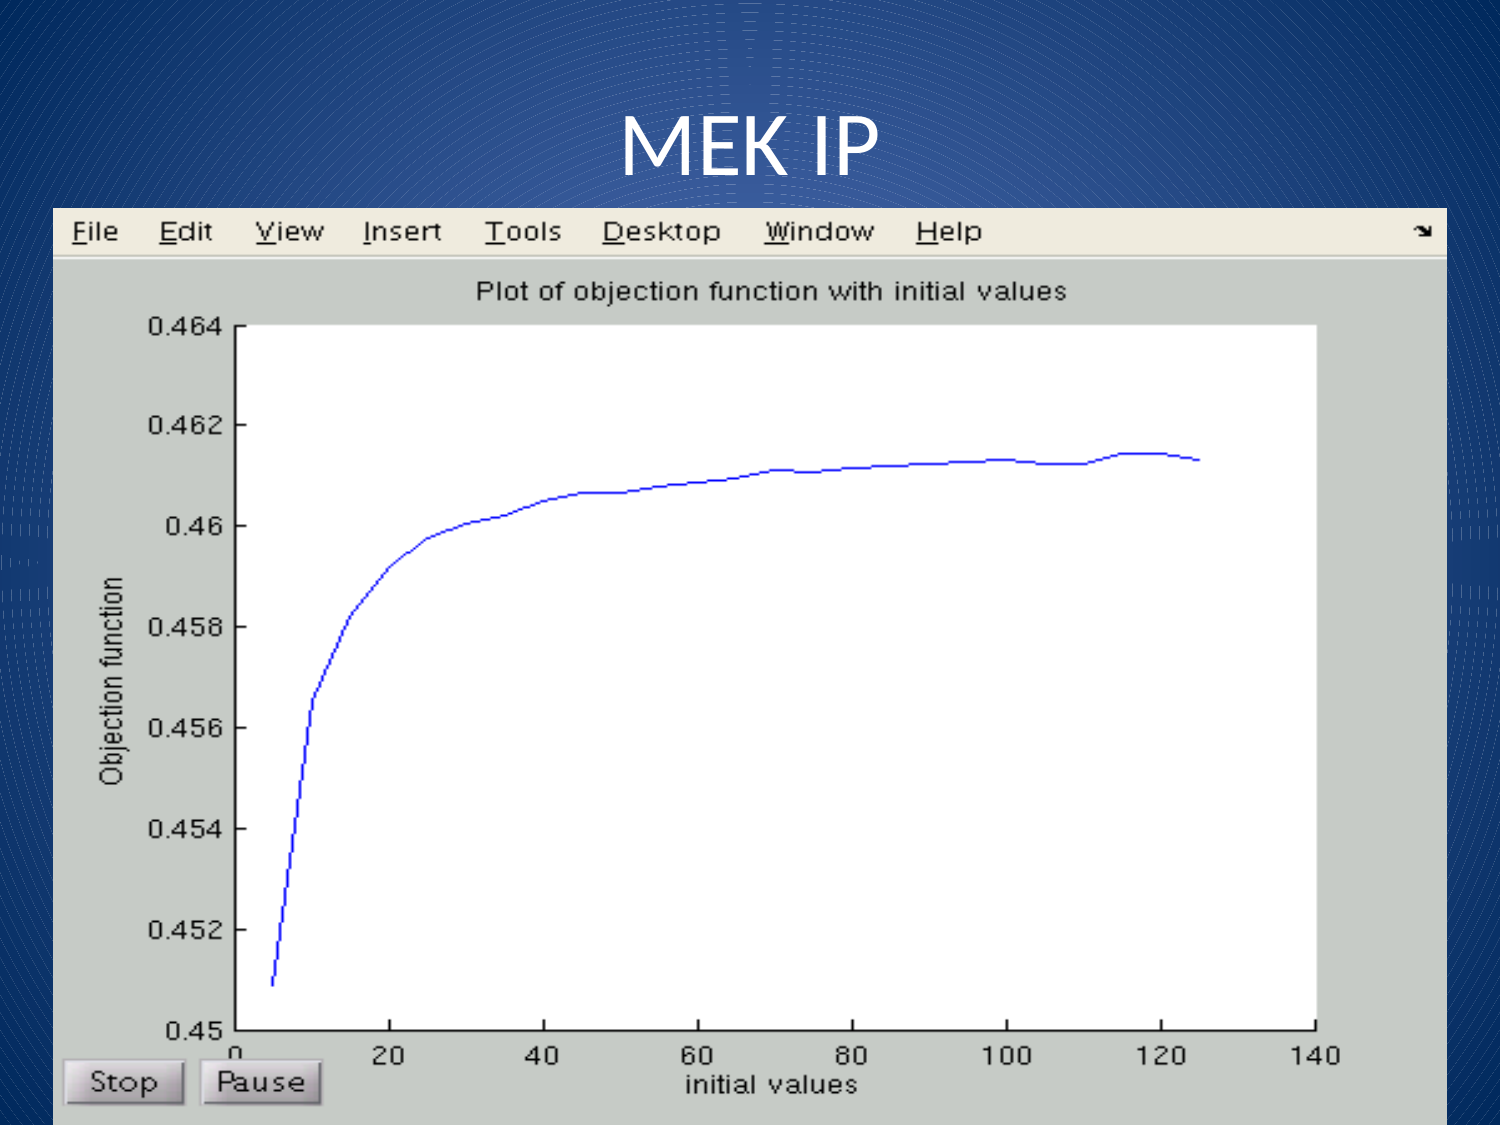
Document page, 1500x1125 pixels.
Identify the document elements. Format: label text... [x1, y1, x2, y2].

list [52, 207, 1448, 1125]
title ΜΕΚ ΙΡ [75, 45, 1425, 206]
